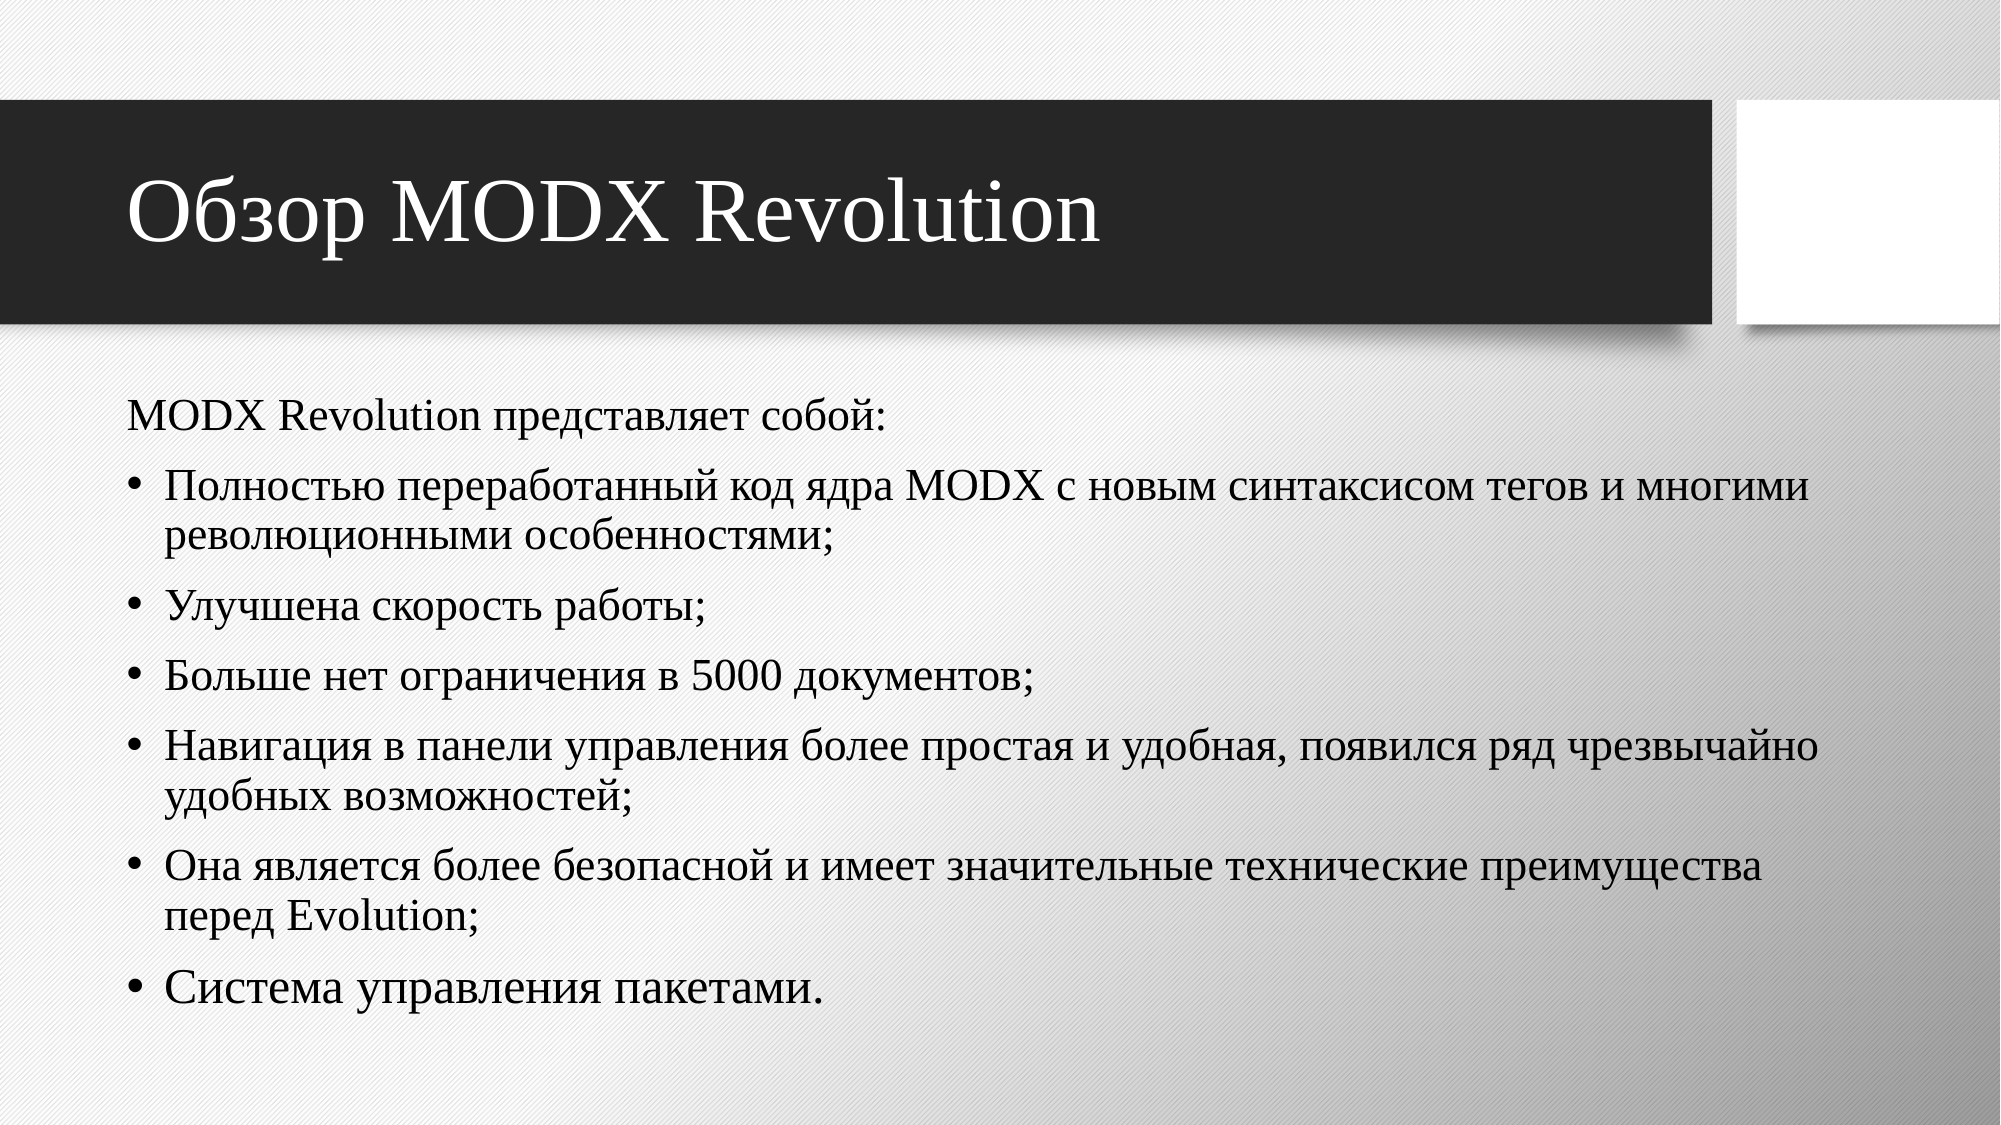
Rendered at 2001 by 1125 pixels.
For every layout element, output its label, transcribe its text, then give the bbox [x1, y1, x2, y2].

picture [1736, 325, 2000, 347]
list MODX Revolution представляет собой: Полностью переработанный код ядра MODX с новым синтаксисом тегов и многими революционными особенностями; Улучшена скорость работы; Больше нет ограничения в 5000 документов; Навигация в панели управления более простая и удобная, появился ряд чрезвычайно удобных возможностей; Она является более безопасной и имеет значительные технические преимущества перед Evolution; Система управления пакетами. [111, 383, 1889, 1073]
title Обзор MODX Revolution [111, 123, 1689, 301]
picture [0, 325, 1713, 376]
